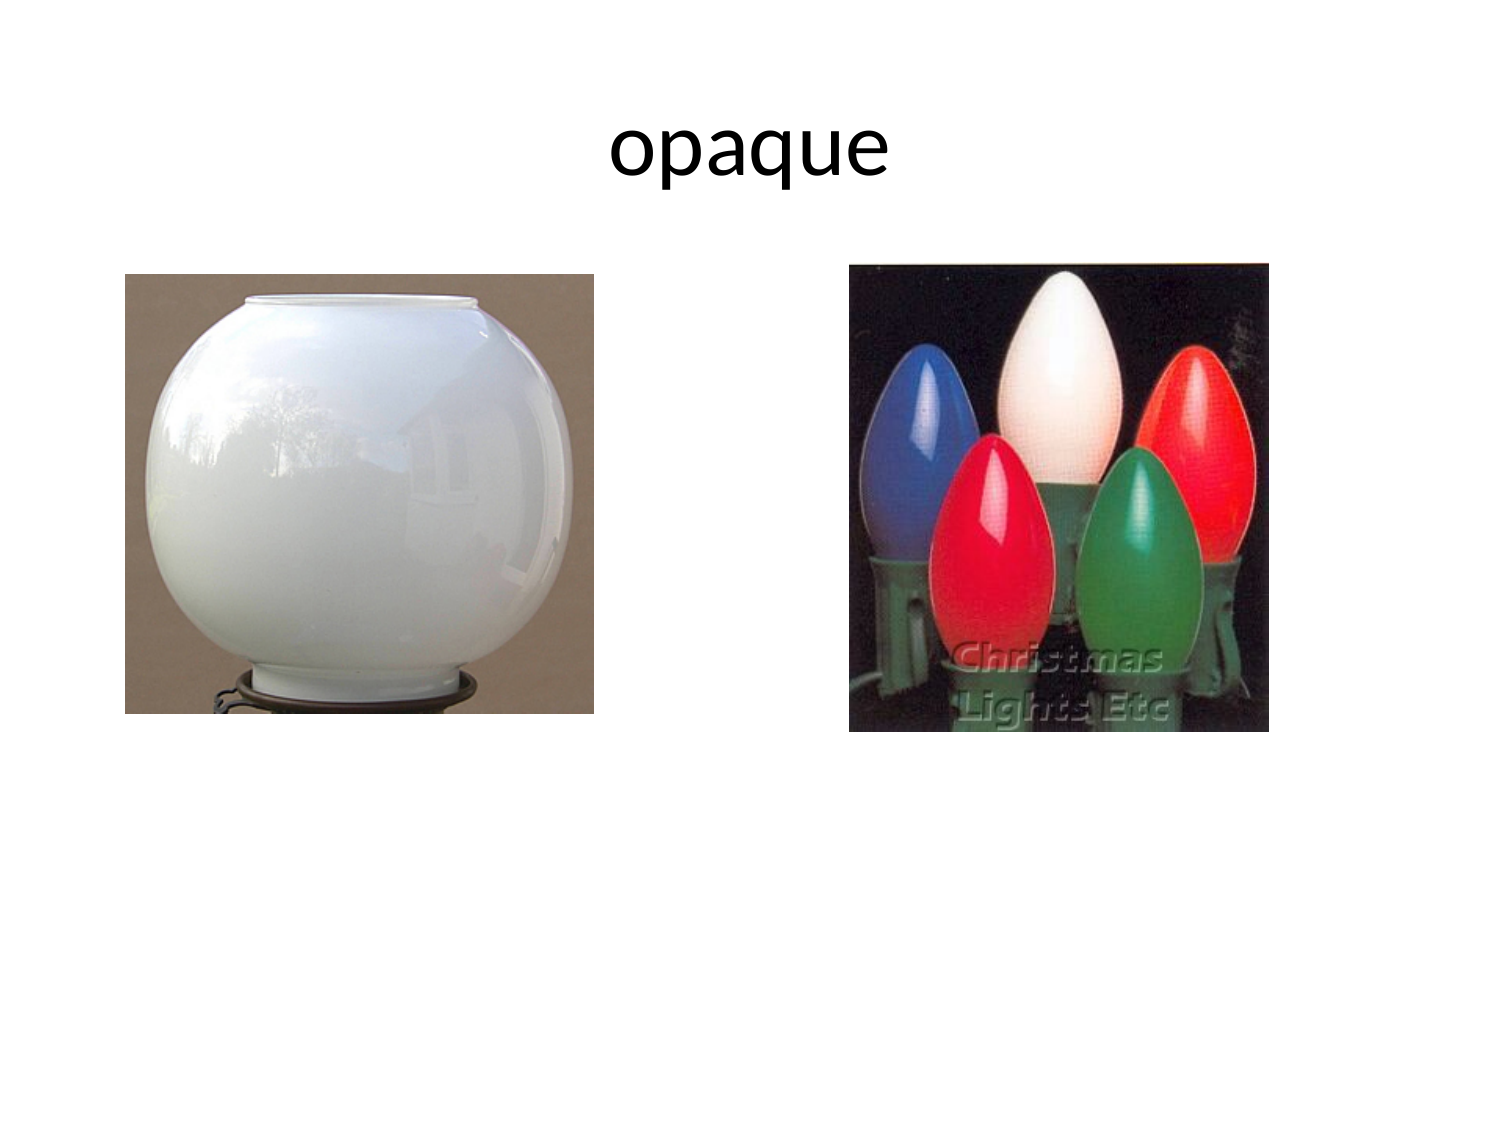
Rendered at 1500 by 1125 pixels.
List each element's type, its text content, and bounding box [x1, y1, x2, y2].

title opaque [75, 45, 1425, 233]
picture [849, 262, 1269, 732]
picture [124, 274, 594, 715]
